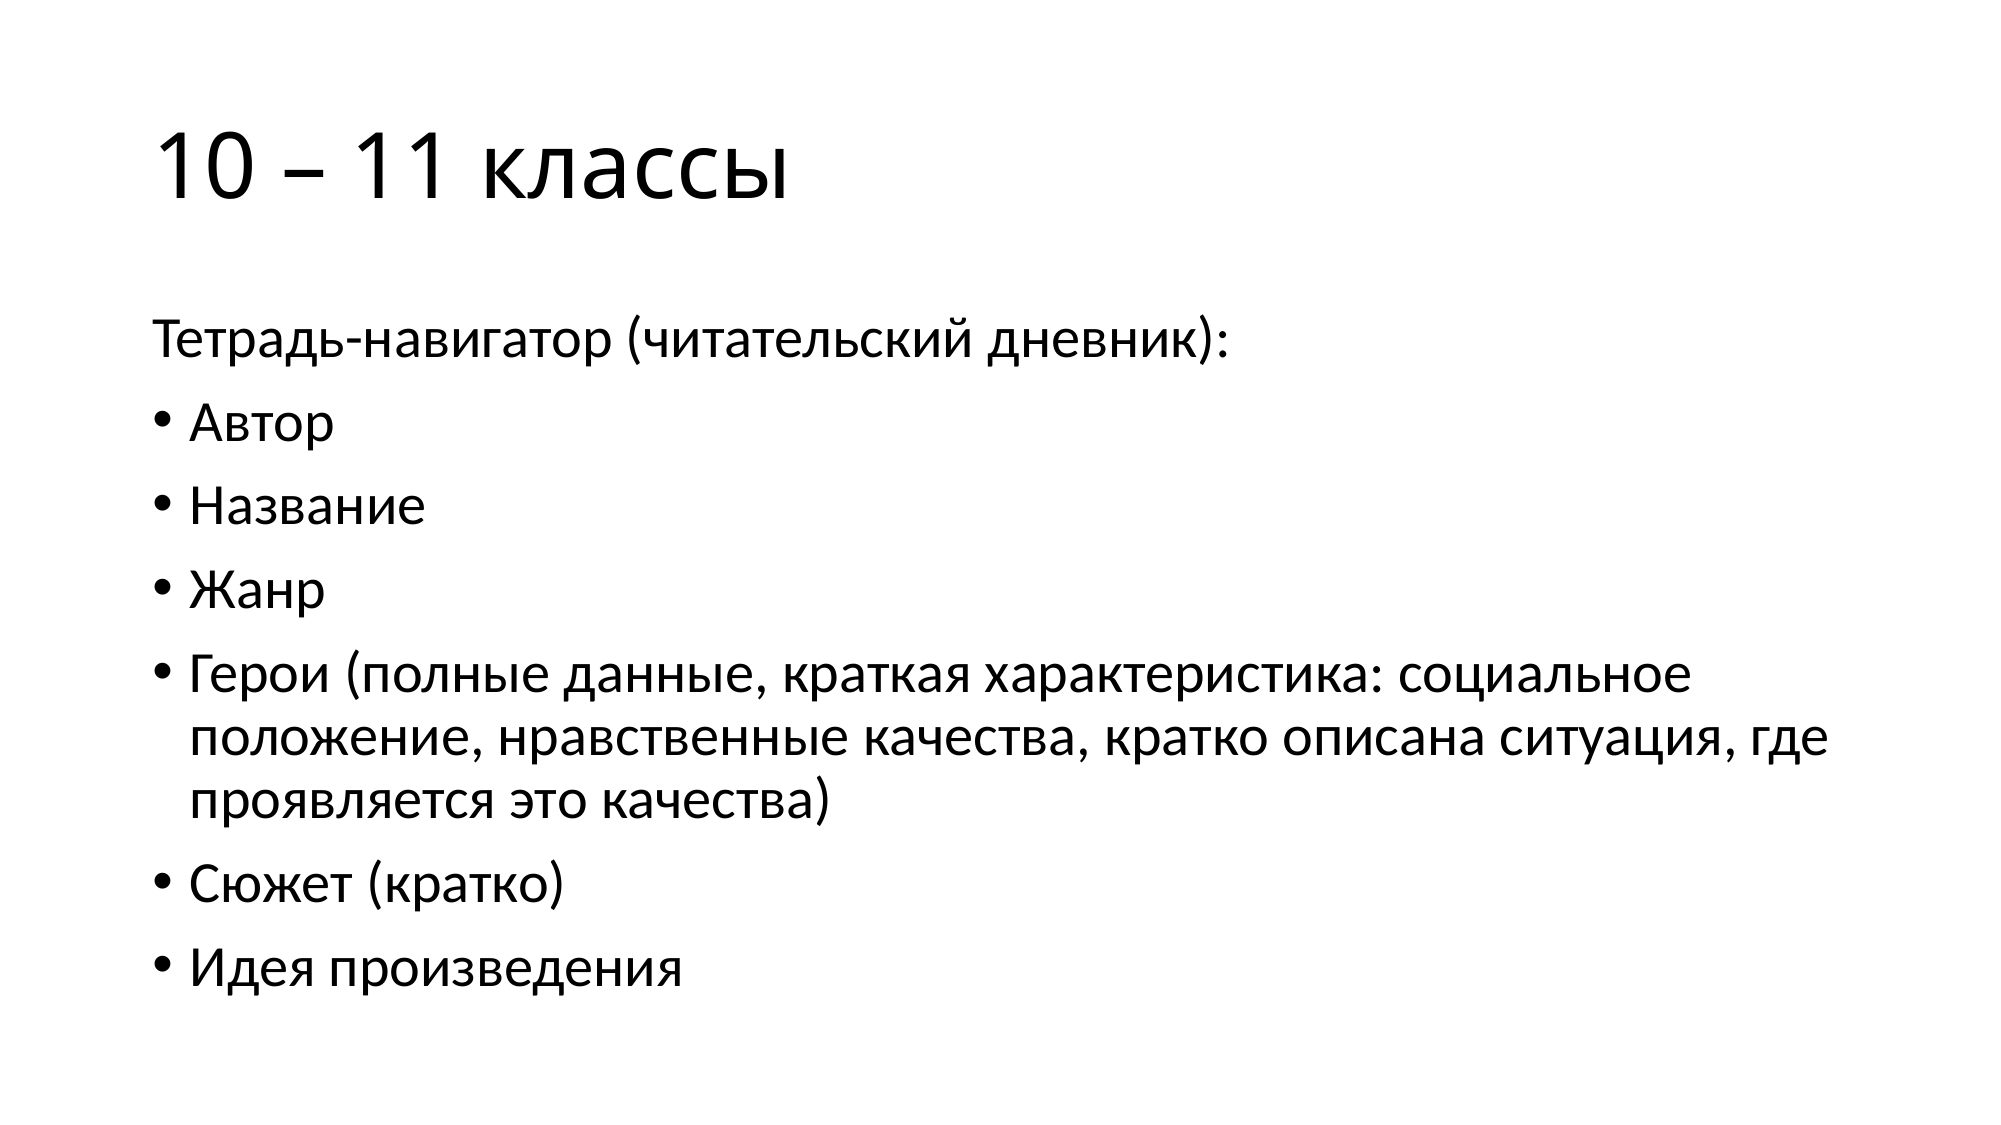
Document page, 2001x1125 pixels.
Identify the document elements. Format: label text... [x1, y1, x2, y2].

title 10 – 11 классы [137, 59, 1863, 278]
list Тетрадь-навигатор (читательский дневник): Автор Название Жанр Герои (полные данные, краткая характеристика: социальное положение, нравственные качества, кратко описана ситуация, где проявляется это качества) Сюжет (кратко) Идея произведения [137, 299, 1863, 1014]
